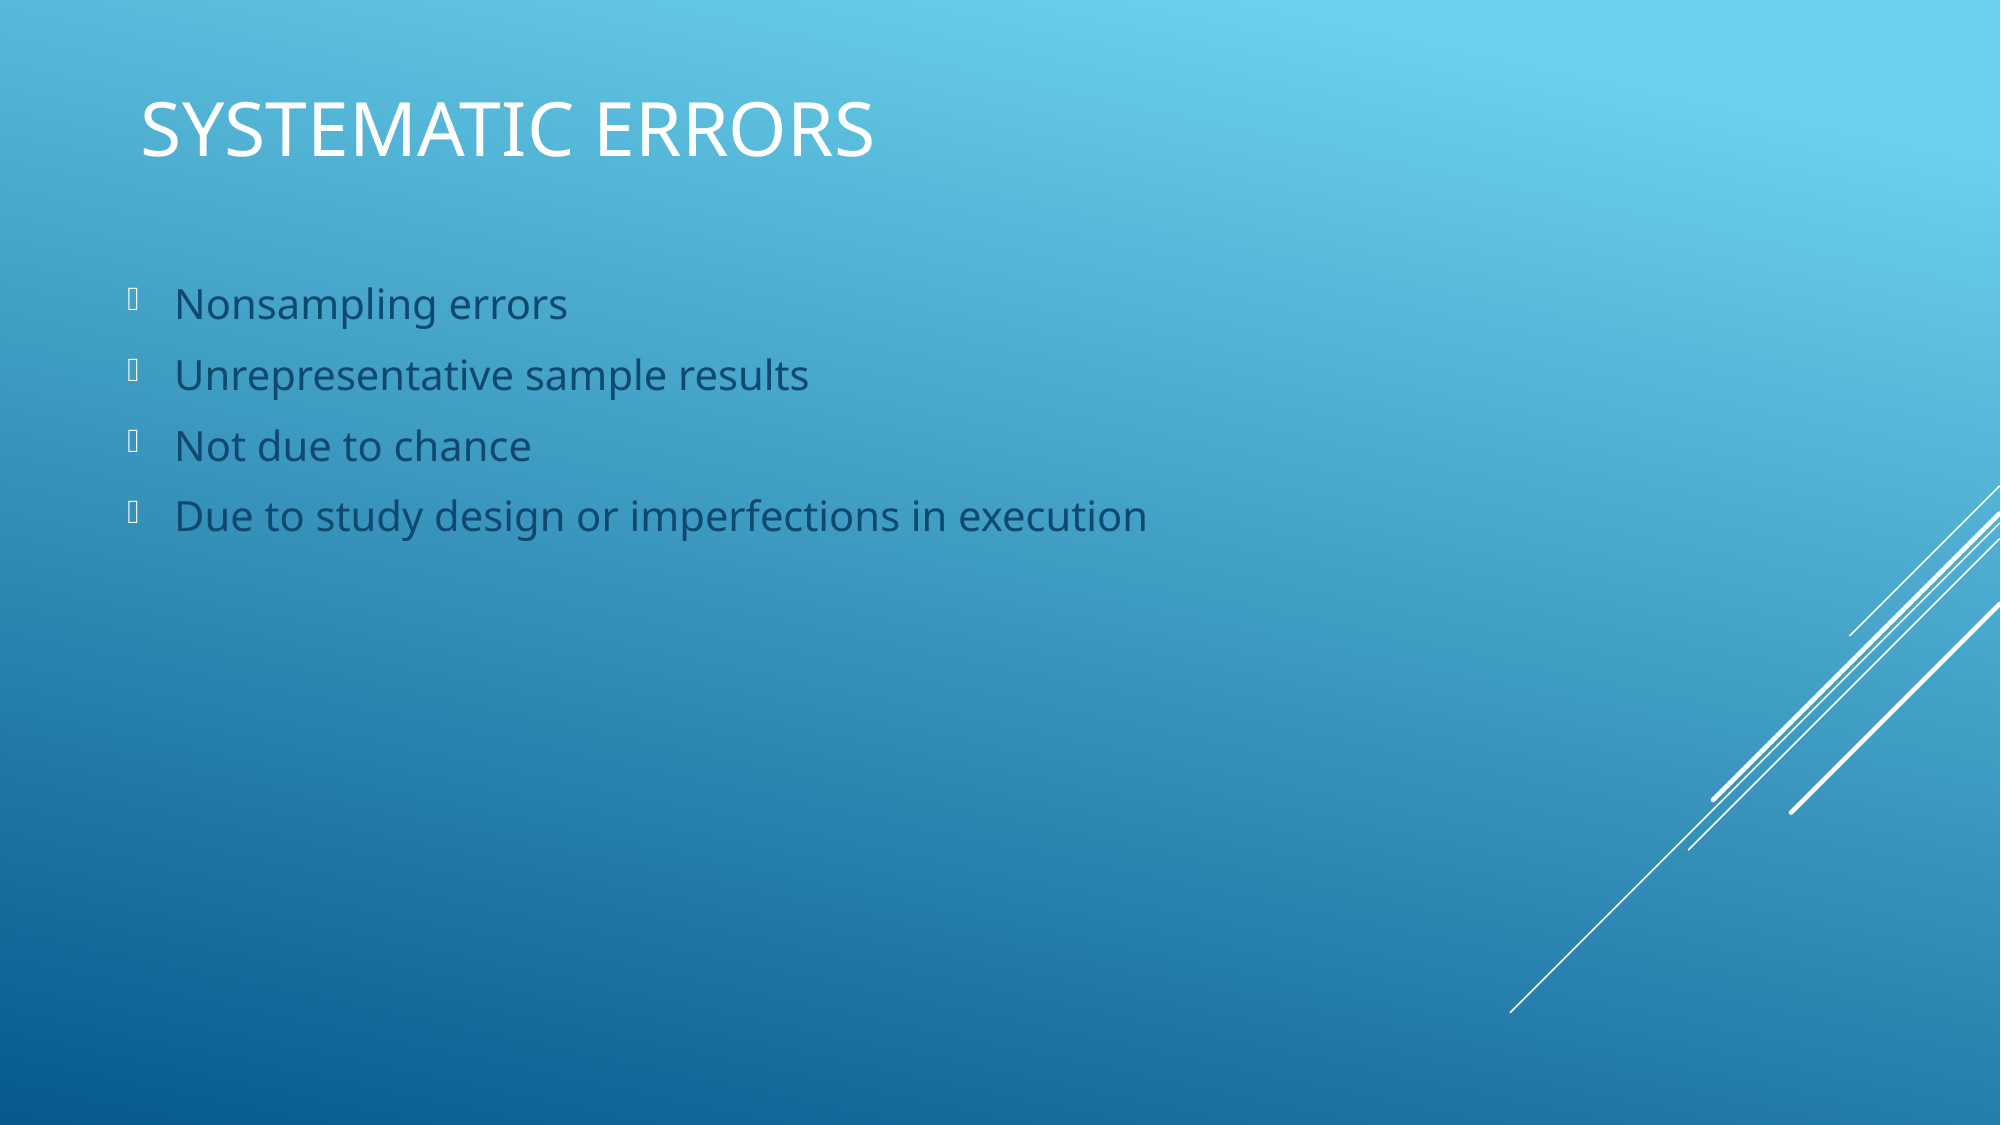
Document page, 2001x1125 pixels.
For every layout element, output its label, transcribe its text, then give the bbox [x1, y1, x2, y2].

title Systematic Errors [125, 3, 1526, 251]
list Nonsampling errors Unrepresentative sample results Not due to chance Due to study design or imperfections in execution [112, 112, 1513, 706]
